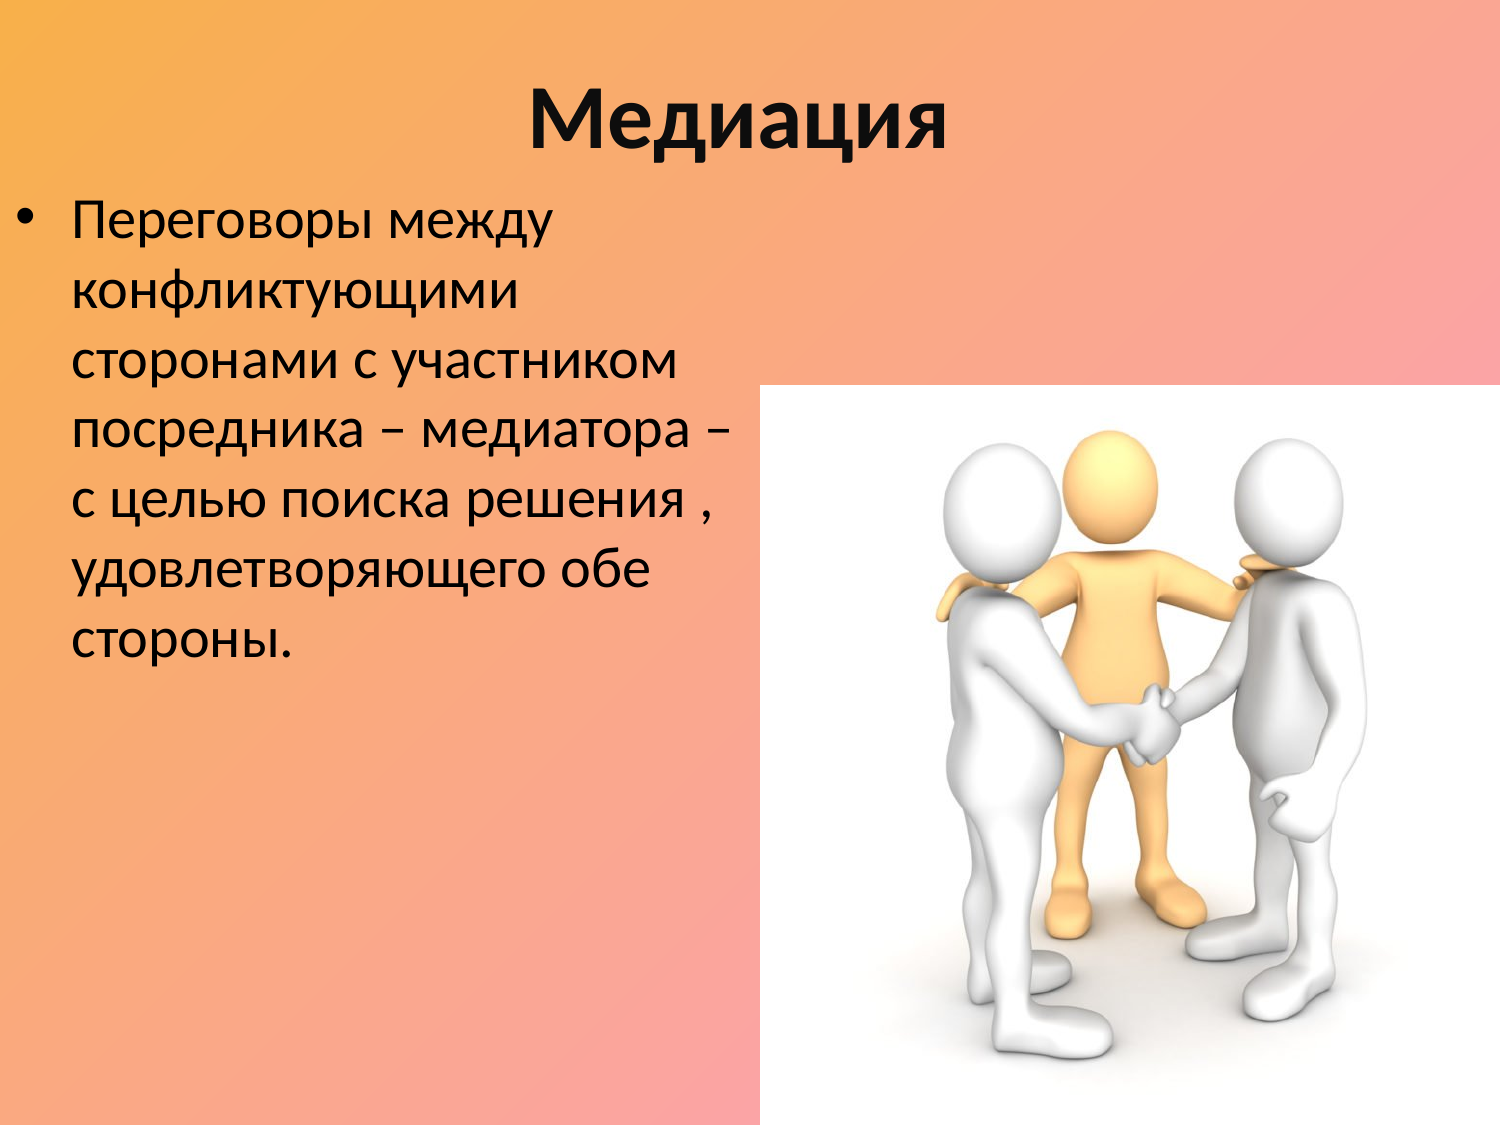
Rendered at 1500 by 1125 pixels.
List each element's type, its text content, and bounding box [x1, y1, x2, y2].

picture [760, 385, 1500, 1125]
title Медиация [0, 30, 1500, 192]
list Переговоры между конфликтующими сторонами с участником посредника – медиатора – с целью поиска решения , удовлетворяющего обе стороны. [0, 172, 774, 905]
